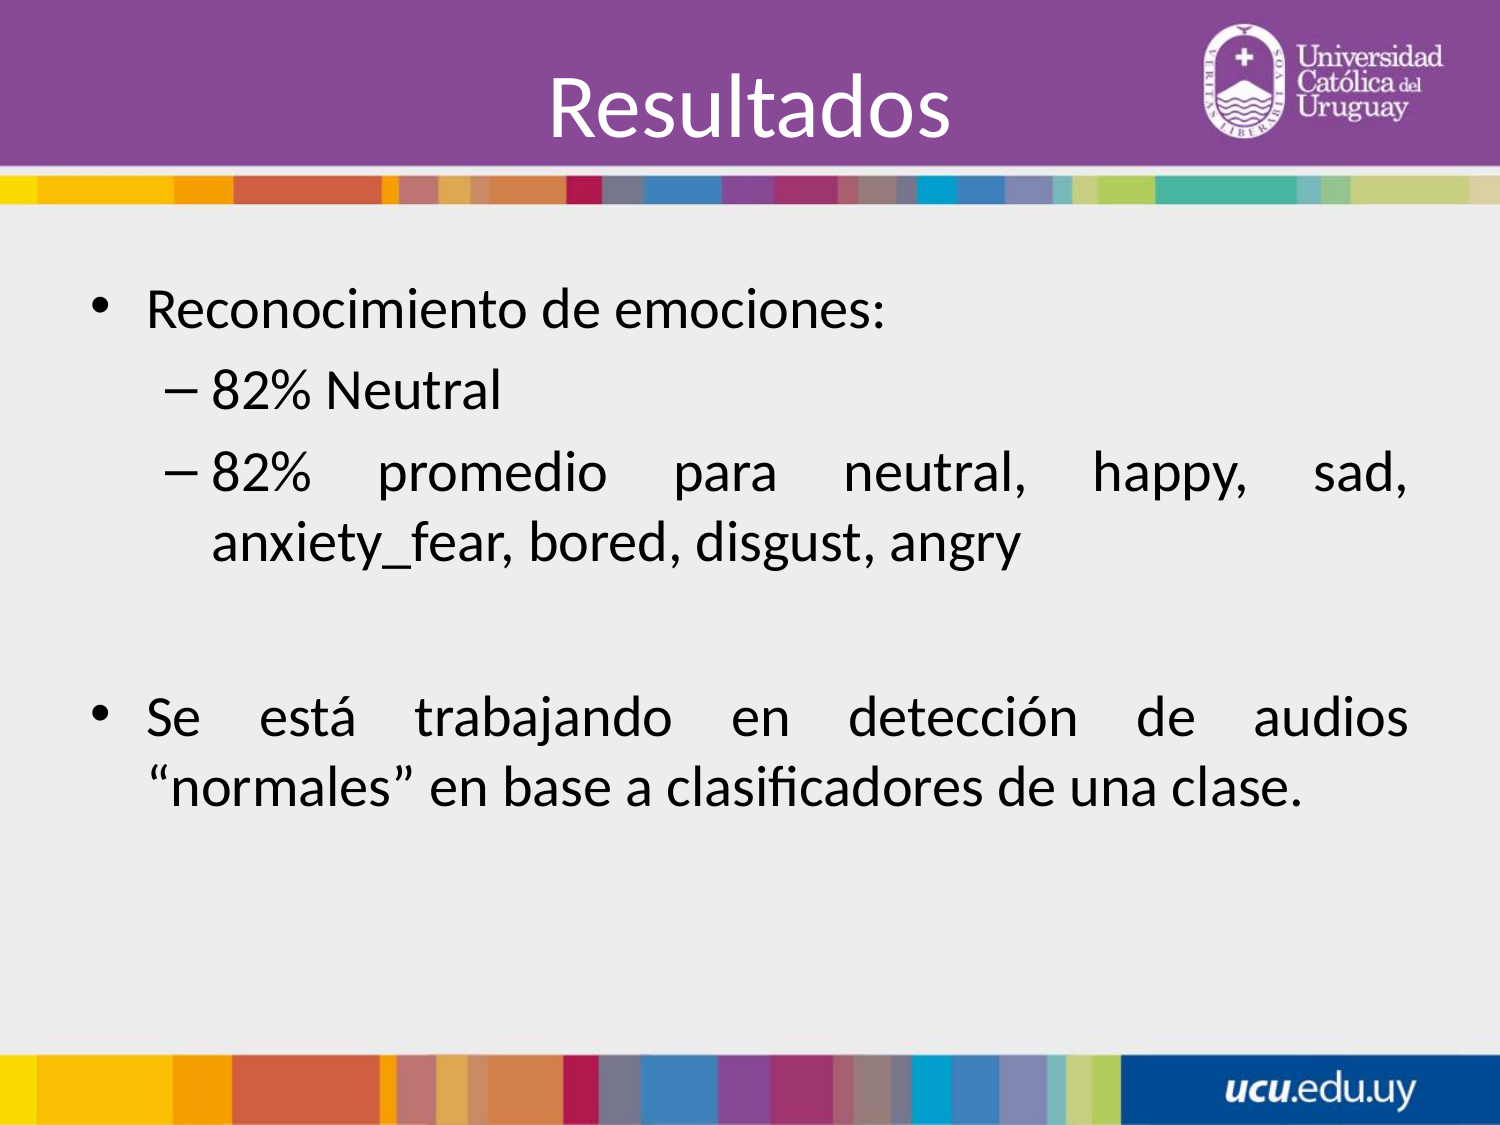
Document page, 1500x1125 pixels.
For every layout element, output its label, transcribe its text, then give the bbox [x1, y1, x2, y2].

list Reconocimiento de emociones: 82% Neutral 82% promedio para neutral, happy, sad, anxiety_fear, bored, disgust, angry Se está trabajando en detección de audios “normales” en base a clasificadores de una clase. [75, 262, 1425, 1005]
picture [0, 0, 1500, 1125]
title Resultados [75, 7, 1425, 195]
